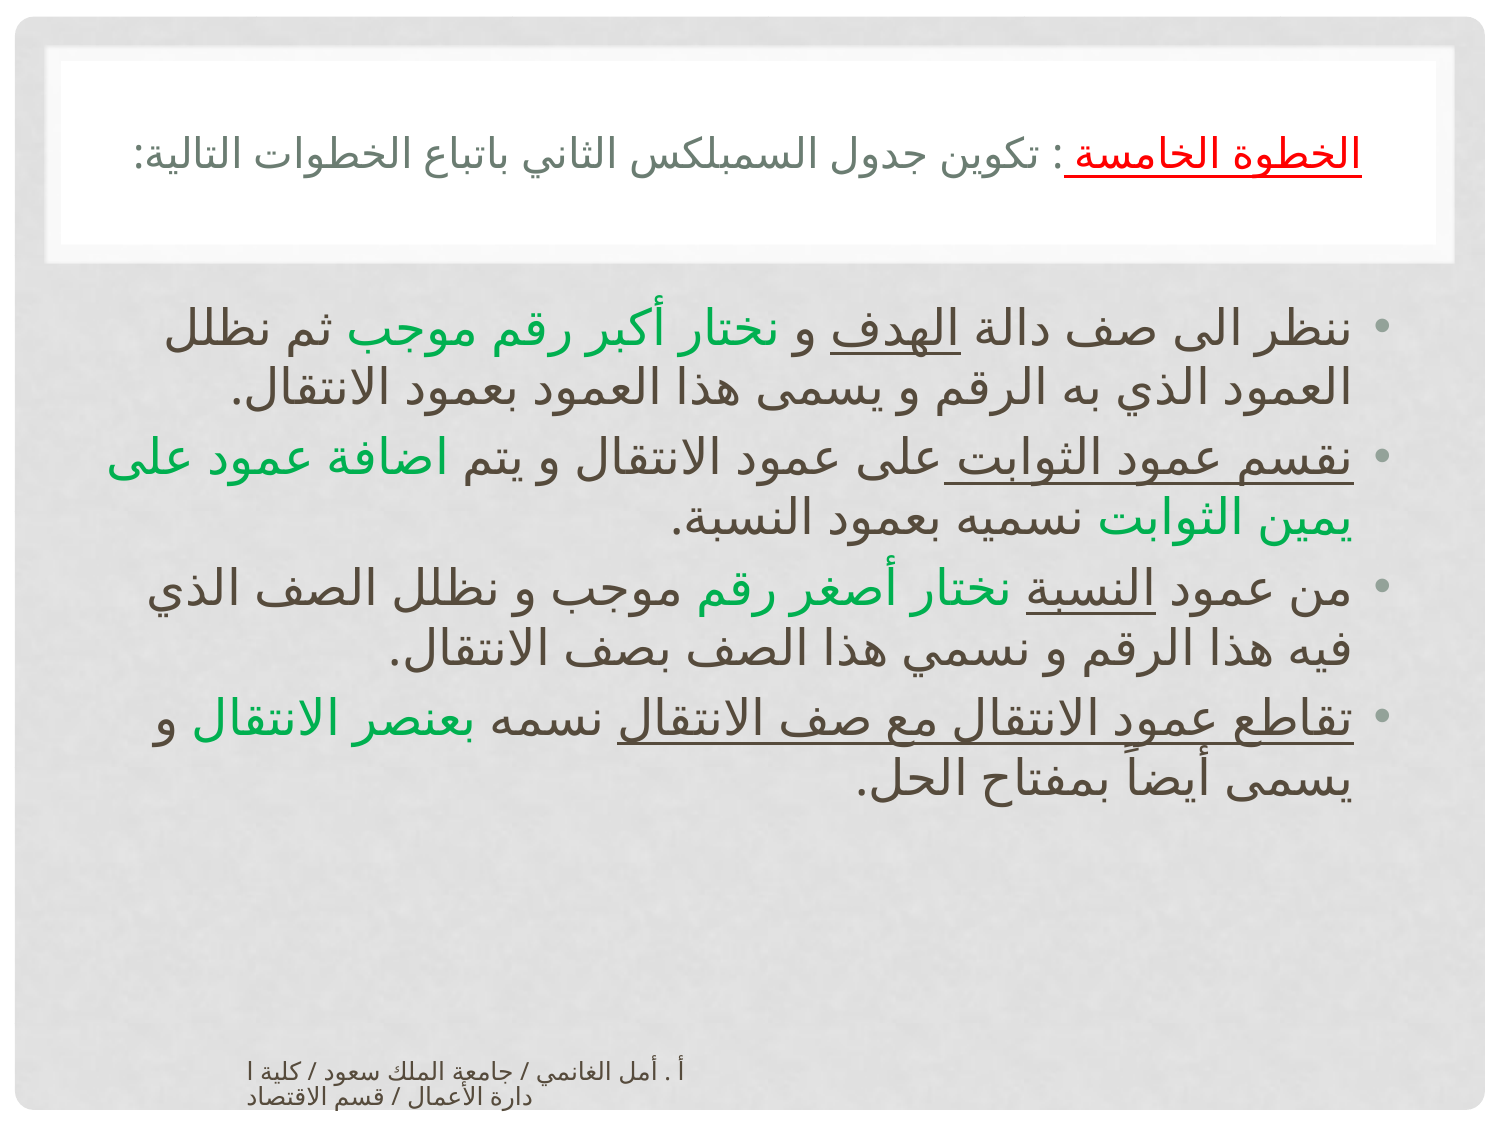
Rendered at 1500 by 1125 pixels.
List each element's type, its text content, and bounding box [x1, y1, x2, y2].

footer أ . أمل الغانمي / جامعة الملك سعود / كلية ادارة الأعمال / قسم الاقتصاد [512, 1042, 988, 1103]
list ننظر الى صف دالة الهدف و نختار أكبر رقم موجب ثم نظلل العمود الذي به الرقم و يسمى هذا العمود بعمود الانتقال. نقسم عمود الثوابت على عمود الانتقال و يتم اضافة عمود على يمين الثوابت نسميه بعمود النسبة. من عمود النسبة نختار أصغر رقم موجب و نظلل الصف الذي فيه هذا الرقم و نسمي هذا الصف بصف الانتقال. تقاطع عمود الانتقال مع صف الانتقال نسمه بعنصر الانتقال و يسمى أيضاً بمفتاح الحل. [75, 287, 1425, 1005]
title الخطوة الخامسة : تكوين جدول السمبلكس الثاني باتباع الخطوات التالية: [69, 66, 1425, 238]
